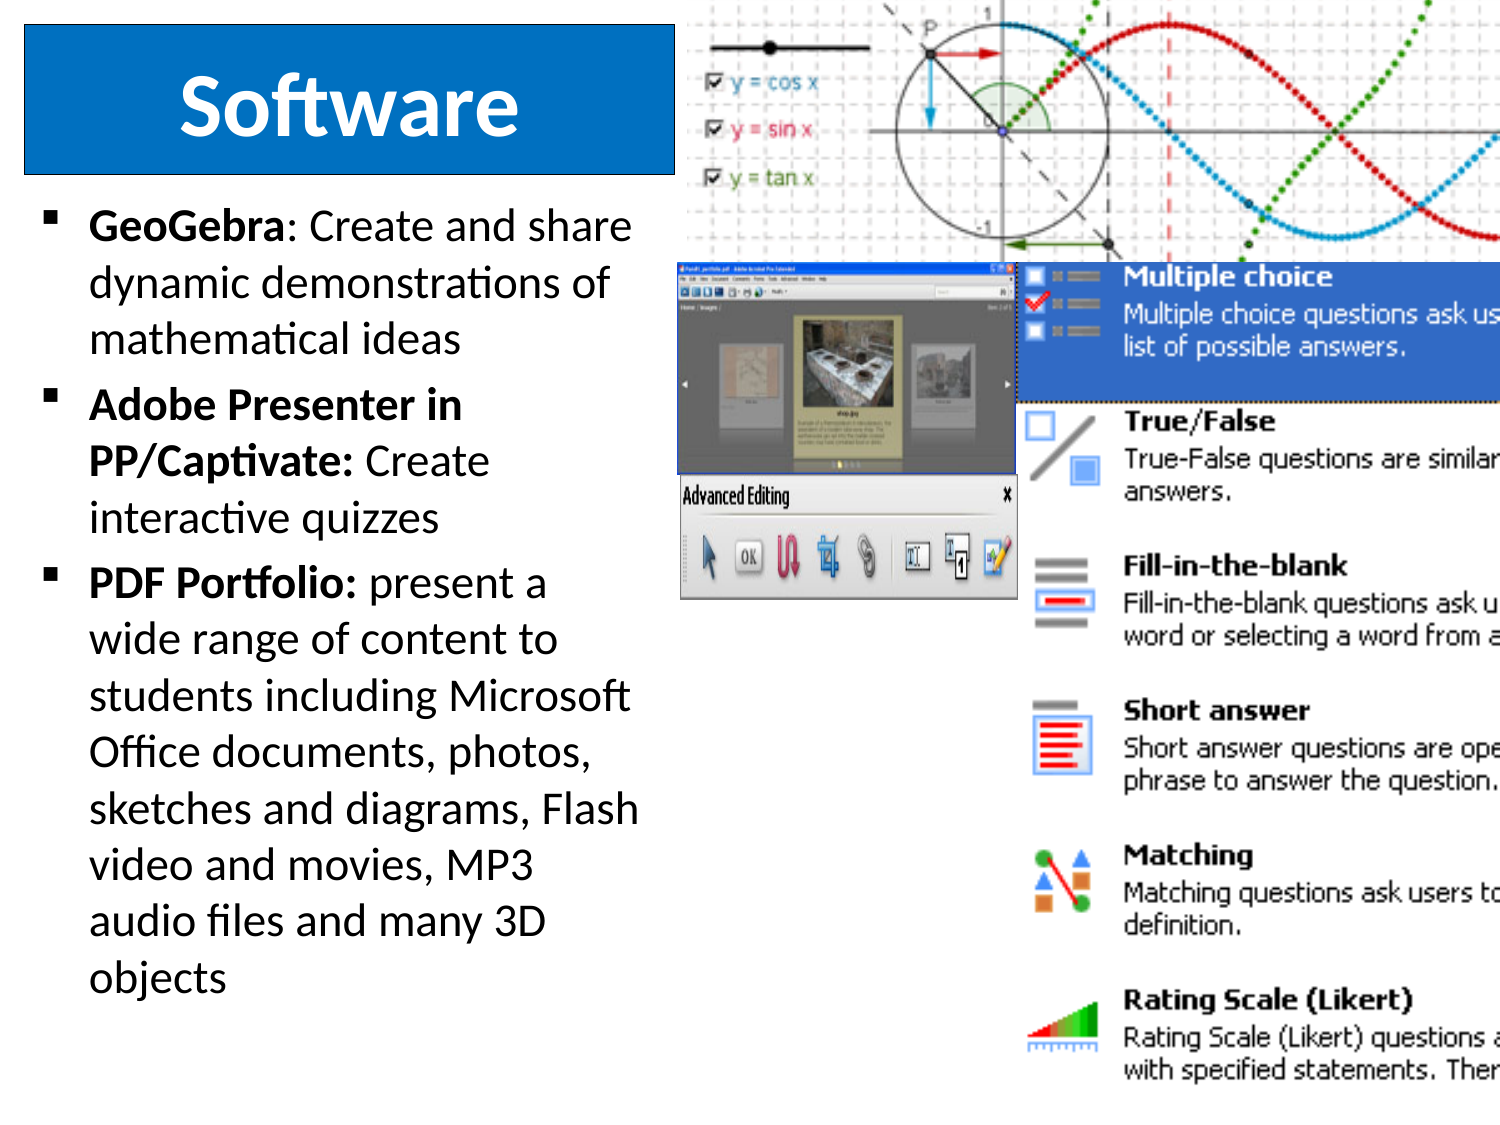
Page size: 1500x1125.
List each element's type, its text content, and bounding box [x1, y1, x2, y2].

picture [676, 0, 1500, 1125]
list GeoGebra: Create and share dynamic demonstrations of mathematical ideas Adobe Presenter in PP/Captivate: Create interactive quizzes PDF Portfolio: present a wide range of content to students including Microsoft Office documents, photos, sketches and diagrams, Flash video and movies, MP3 audio files and many 3D objects [24, 187, 663, 1088]
title Software [24, 24, 675, 175]
